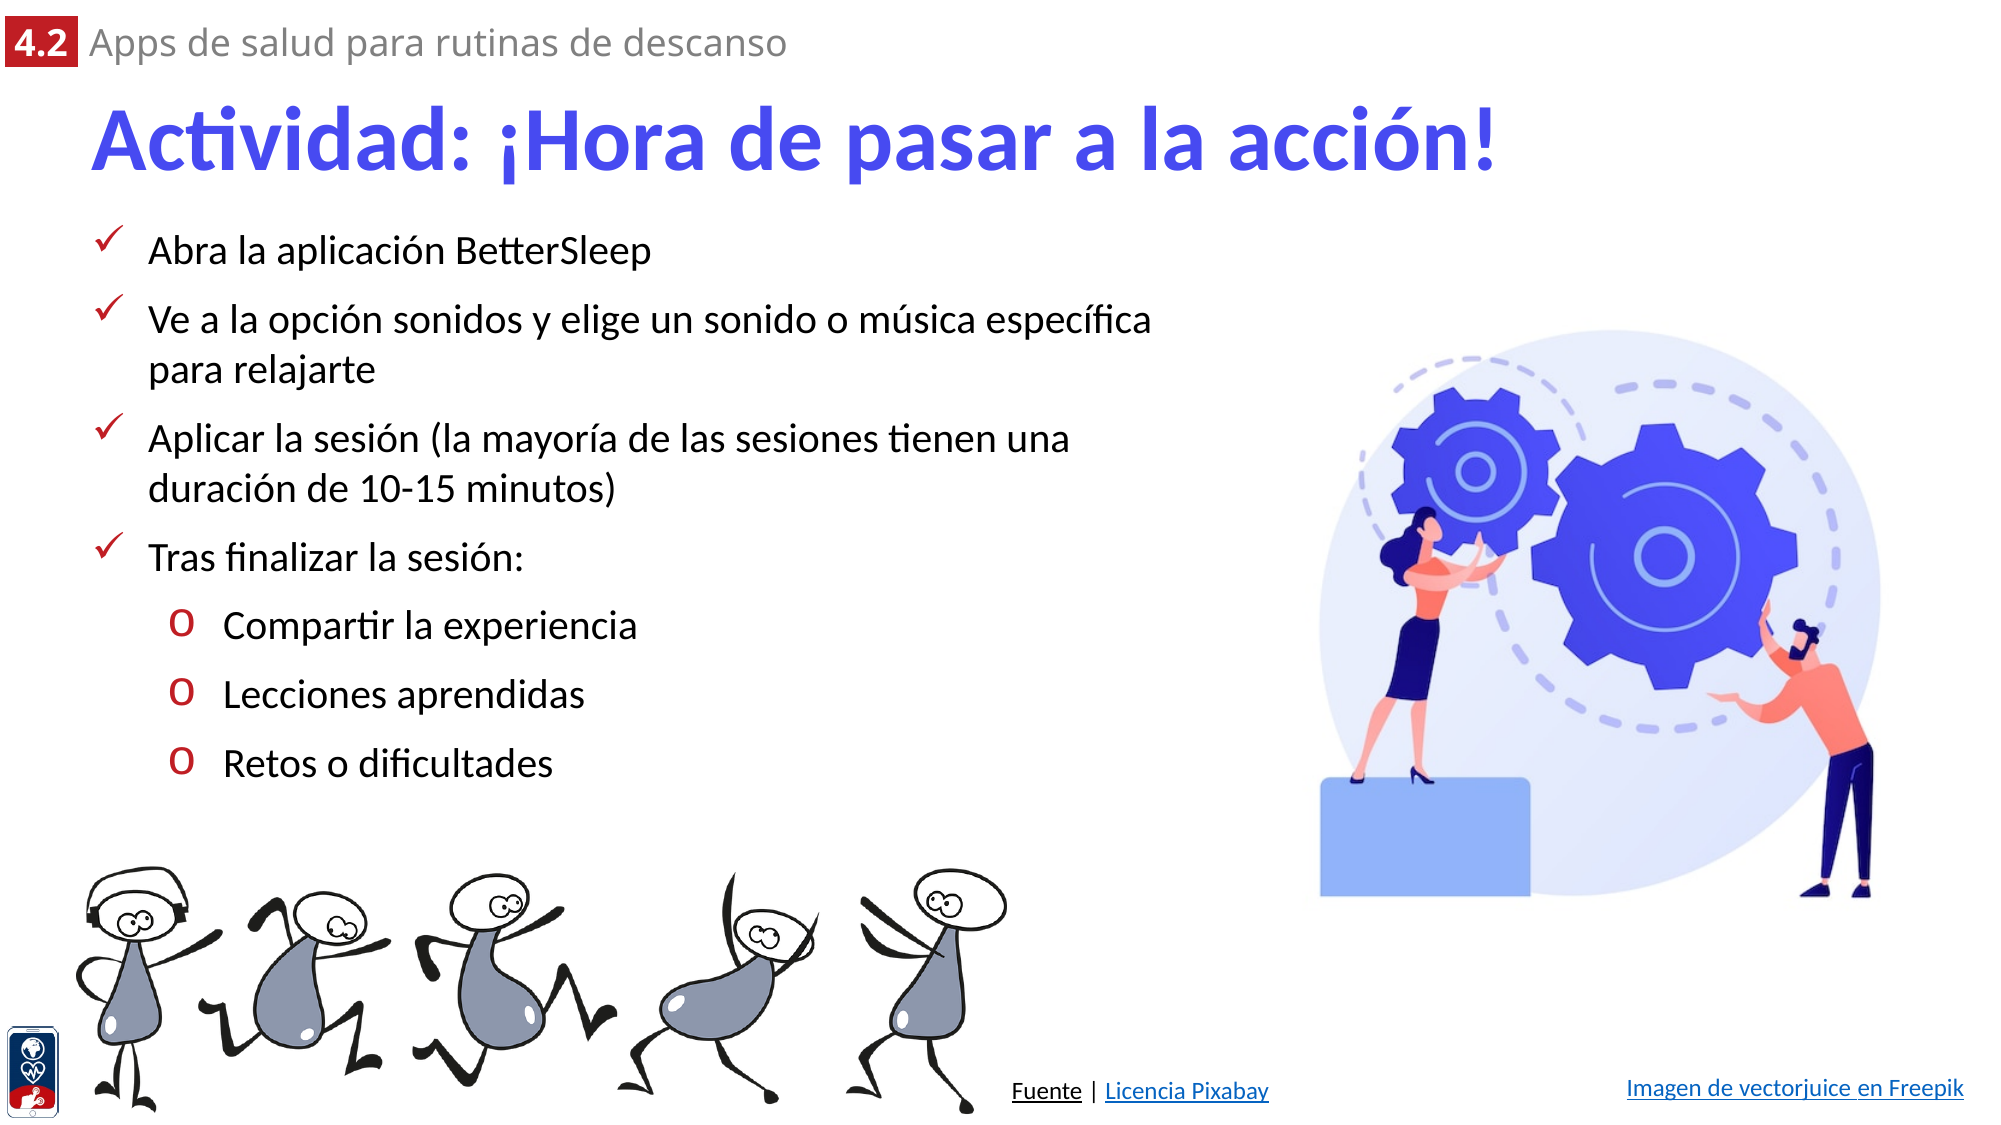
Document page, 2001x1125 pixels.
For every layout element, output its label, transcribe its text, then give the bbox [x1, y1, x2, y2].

picture [7, 1026, 59, 1118]
text_box Imagen de vectorjuice en Freepik [1448, 1064, 1979, 1110]
text_box Fuente | Licencia Pixabay [1007, 1066, 1284, 1112]
picture [1226, 238, 1979, 990]
picture [76, 757, 1007, 1125]
list Abra la aplicación BetterSleep Ve a la opción sonidos y elige un sonido o música específica para relajarte Aplicar la sesión (la mayoría de las sesiones tienen una duración de 10-15 minutos) Tras finalizar la sesión: Compartir la experiencia Lecciones aprendidas Retos o dificultades [76, 214, 1241, 1014]
title Actividad: ¡Hora de pasar a la acción! [76, 91, 1891, 191]
